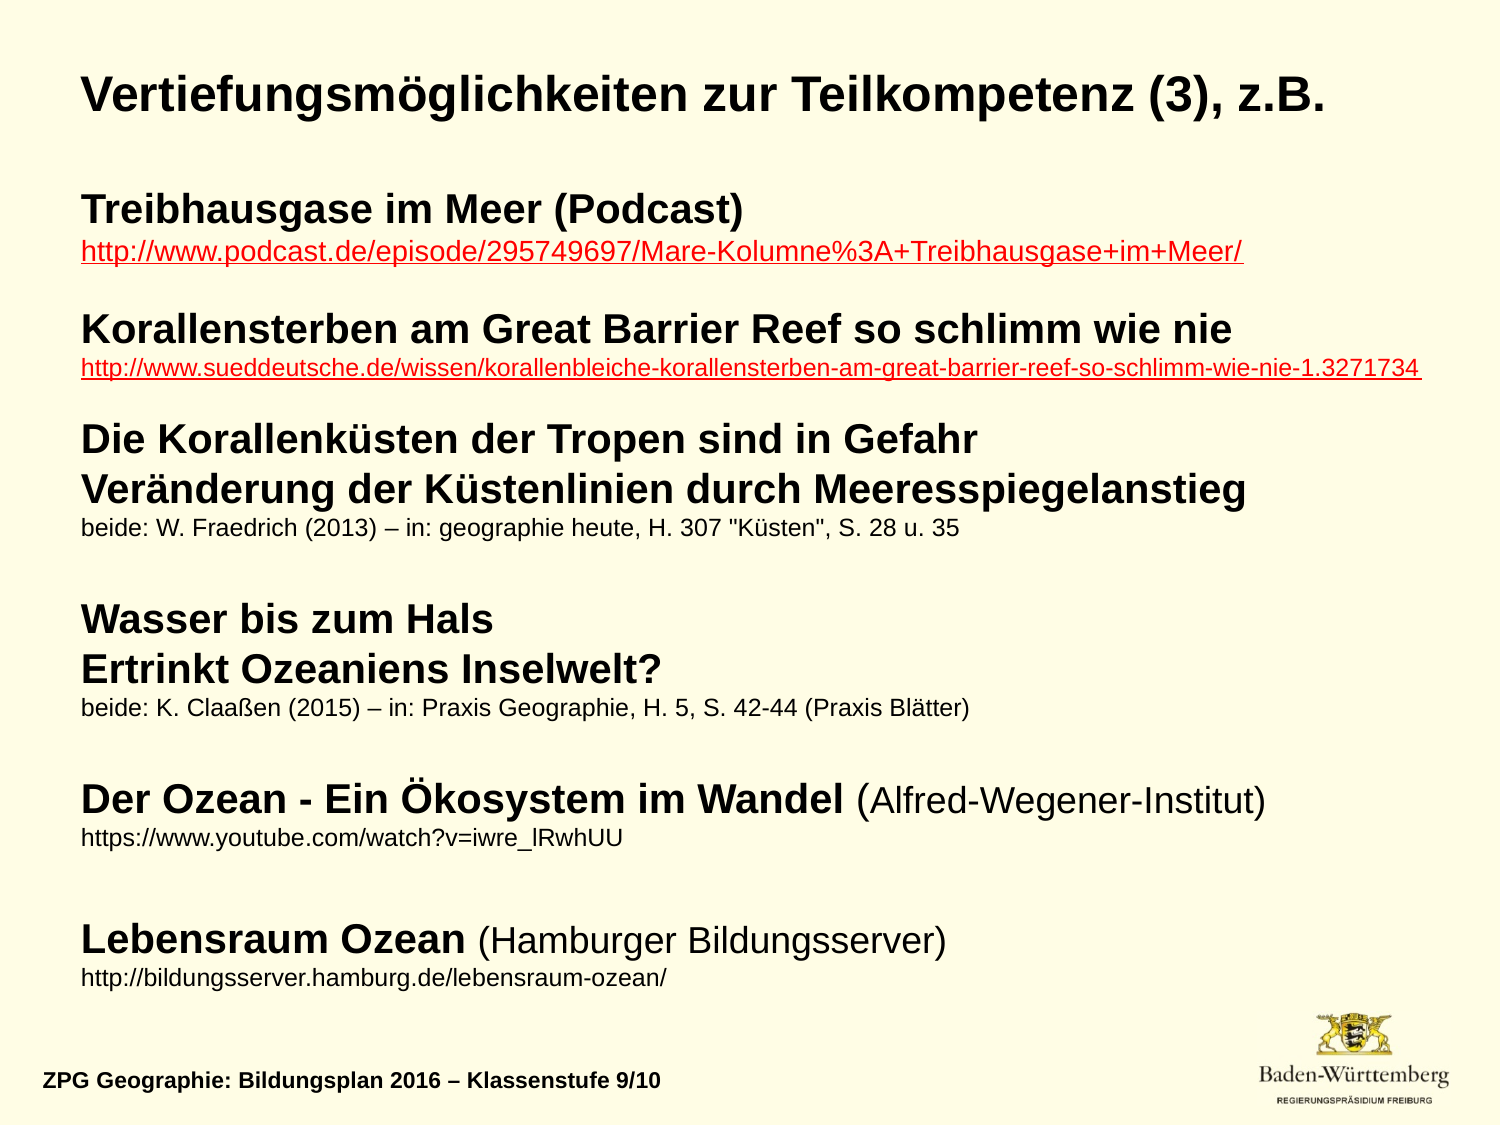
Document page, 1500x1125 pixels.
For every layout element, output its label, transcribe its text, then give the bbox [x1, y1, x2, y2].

text_box Vertiefungsmöglichkeiten zur Teilkompetenz (3), z.B. Treibhausgase im Meer (Podcast) http://www.podcast.de/episode/295749697/Mare-Kolumne%3A+Treibhausgase+im+Meer/ Korallensterben am Great Barrier Reef so schlimm wie nie http://www.sueddeutsche.de/wissen/korallenbleiche-korallensterben-am-great-barrier-reef-so-schlimm-wie-nie-1.3271734 Die Korallenküsten der Tropen sind in Gefahr Veränderung der Küstenlinien durch Meeresspiegelanstieg beide: W. Fraedrich (2013) – in: geographie heute, H. 307 "Küsten", S. 28 u. 35 Wasser bis zum Hals Ertrinkt Ozeaniens Inselwelt? beide: K. Claaßen (2015) – in: Praxis Geographie, H. 5, S. 42-44 (Praxis Blätter) Der Ozean - Ein Ökosystem im Wandel (Alfred-Wegener-Institut) https://www.youtube.com/watch?v=iwre_lRwhUU Lebensraum Ozean (Hamburger Bildungsserver) http://bildungsserver.hamburg.de/lebensraum-ozean/ [66, 54, 1438, 1029]
picture [1257, 1011, 1451, 1106]
